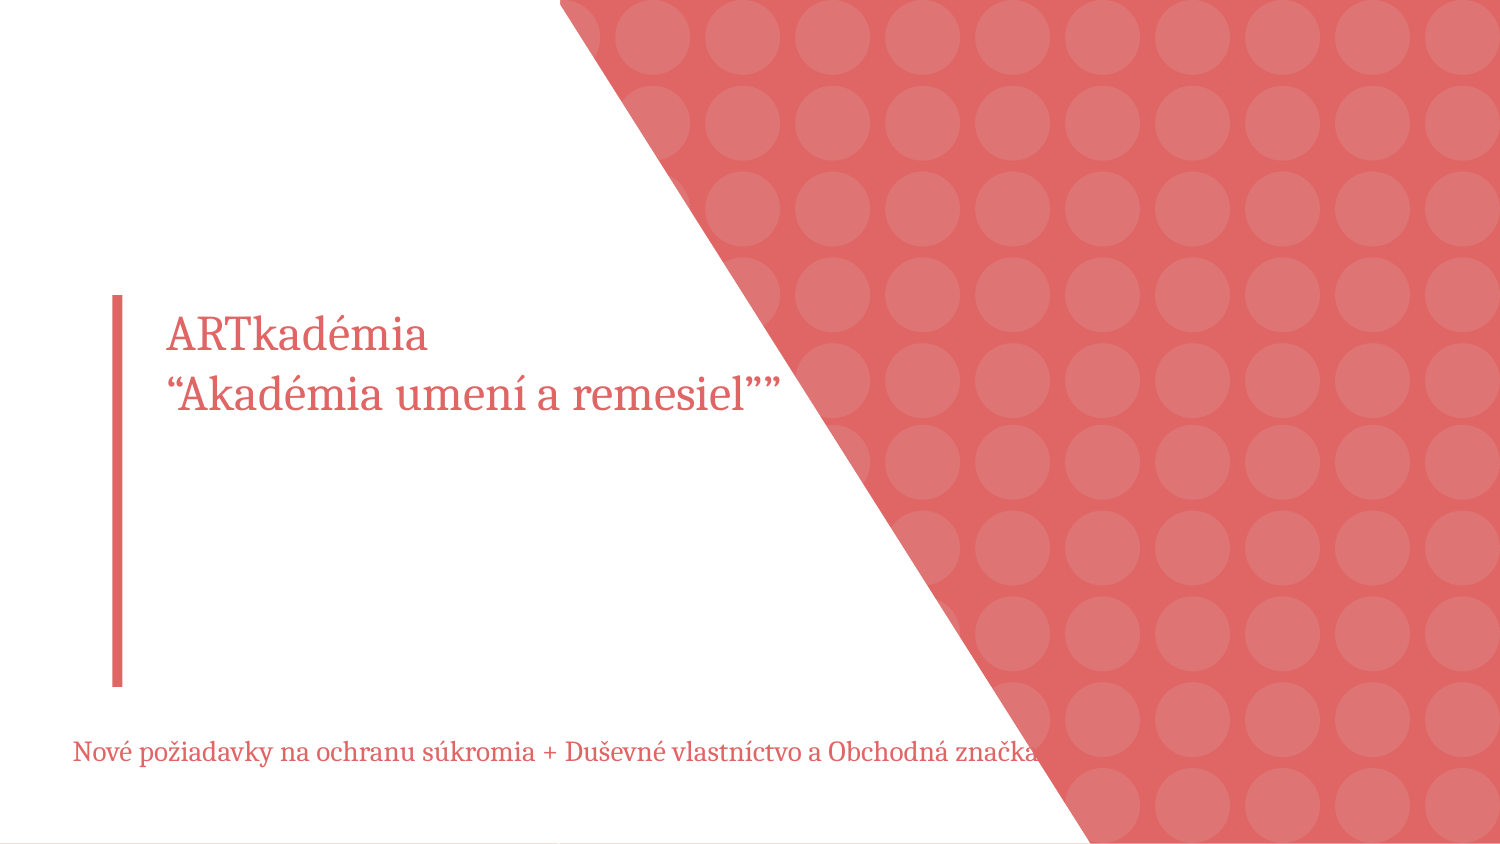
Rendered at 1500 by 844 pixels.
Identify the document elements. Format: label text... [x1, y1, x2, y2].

subtitle [151, 510, 968, 701]
text_box ARTkadémia “Akadémia umení a remesiel”” [151, 330, 890, 436]
text_box Nové požiadavky na ochranu súkromia + Duševné vlastníctvo a Obchodná značka [57, 724, 1062, 775]
